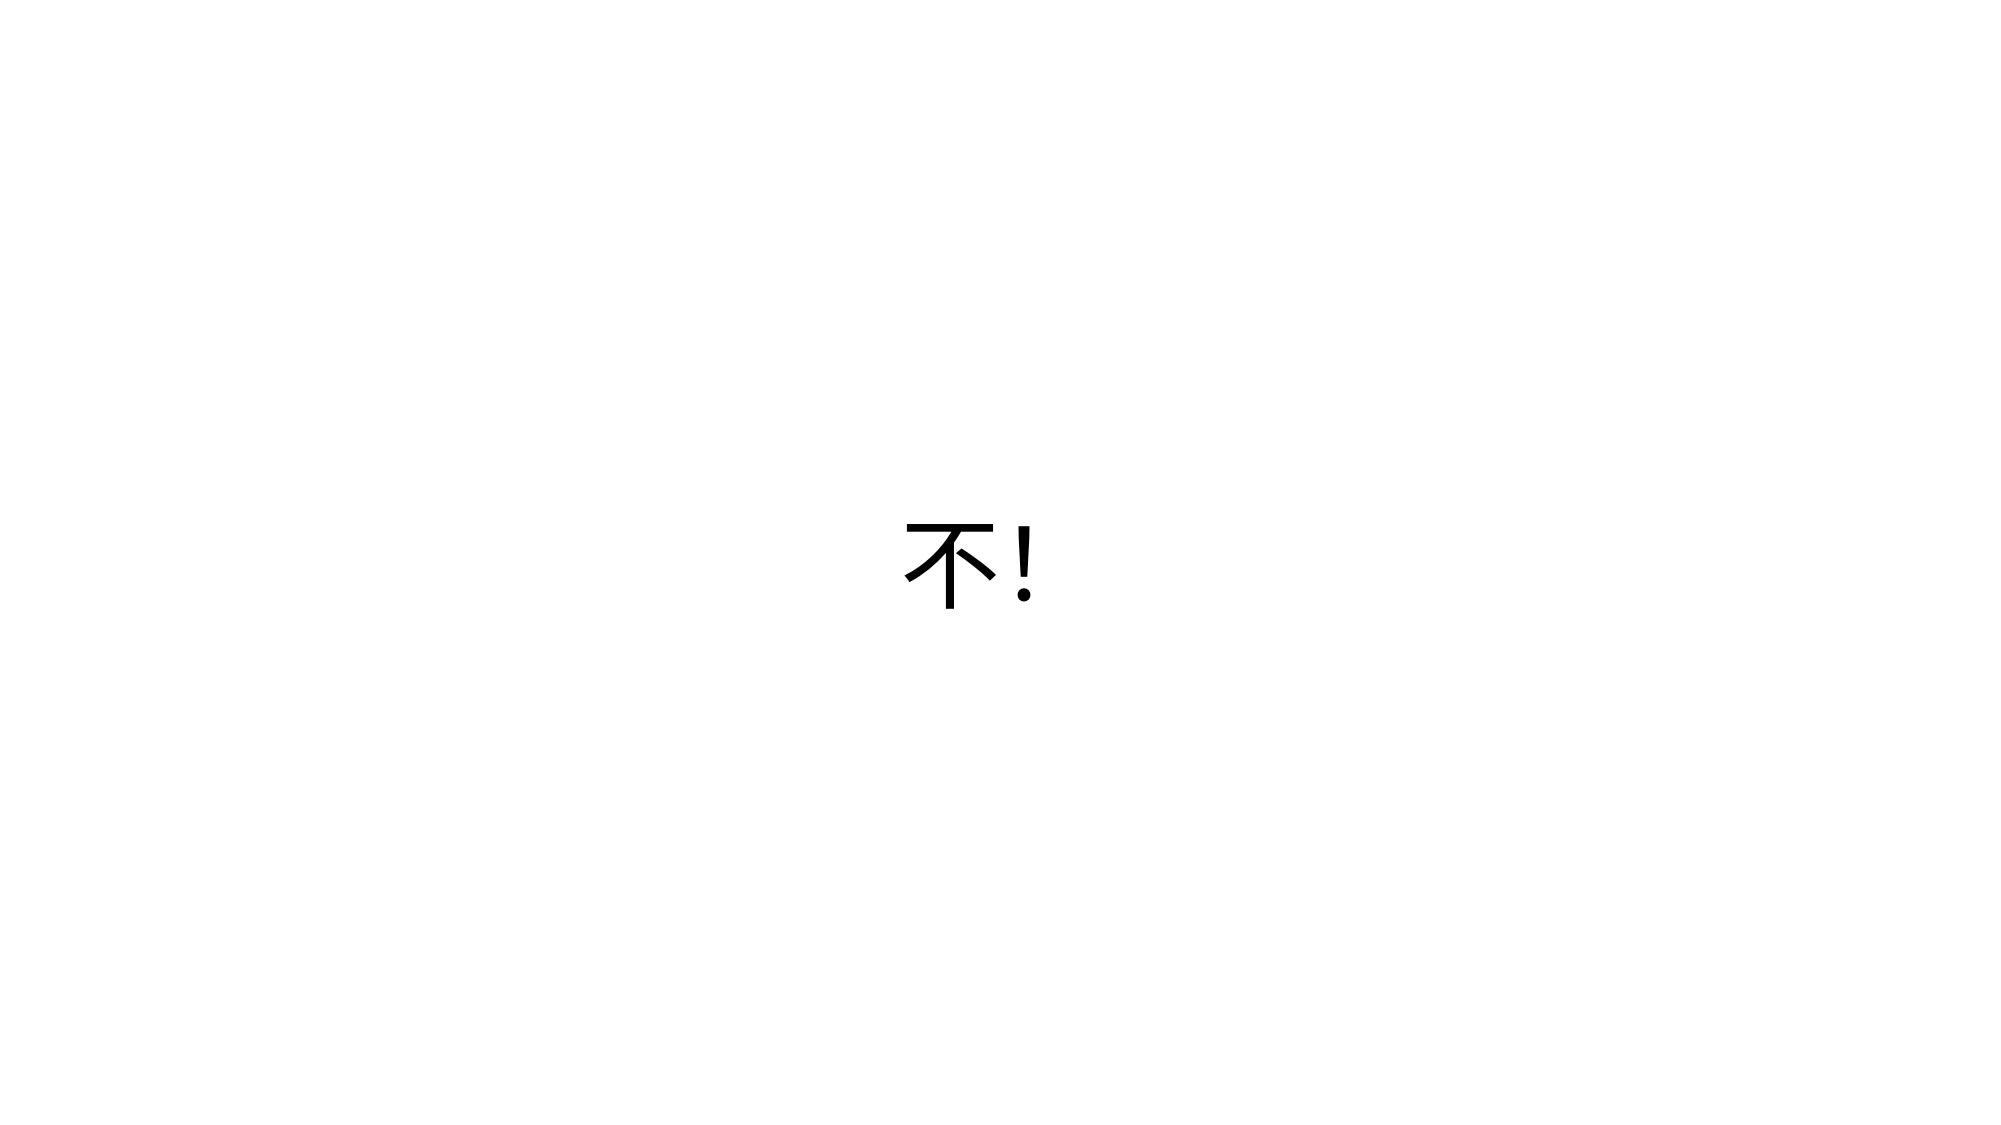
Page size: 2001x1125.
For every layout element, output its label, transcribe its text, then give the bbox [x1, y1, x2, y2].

text_box 不！ [500, 494, 1500, 629]
